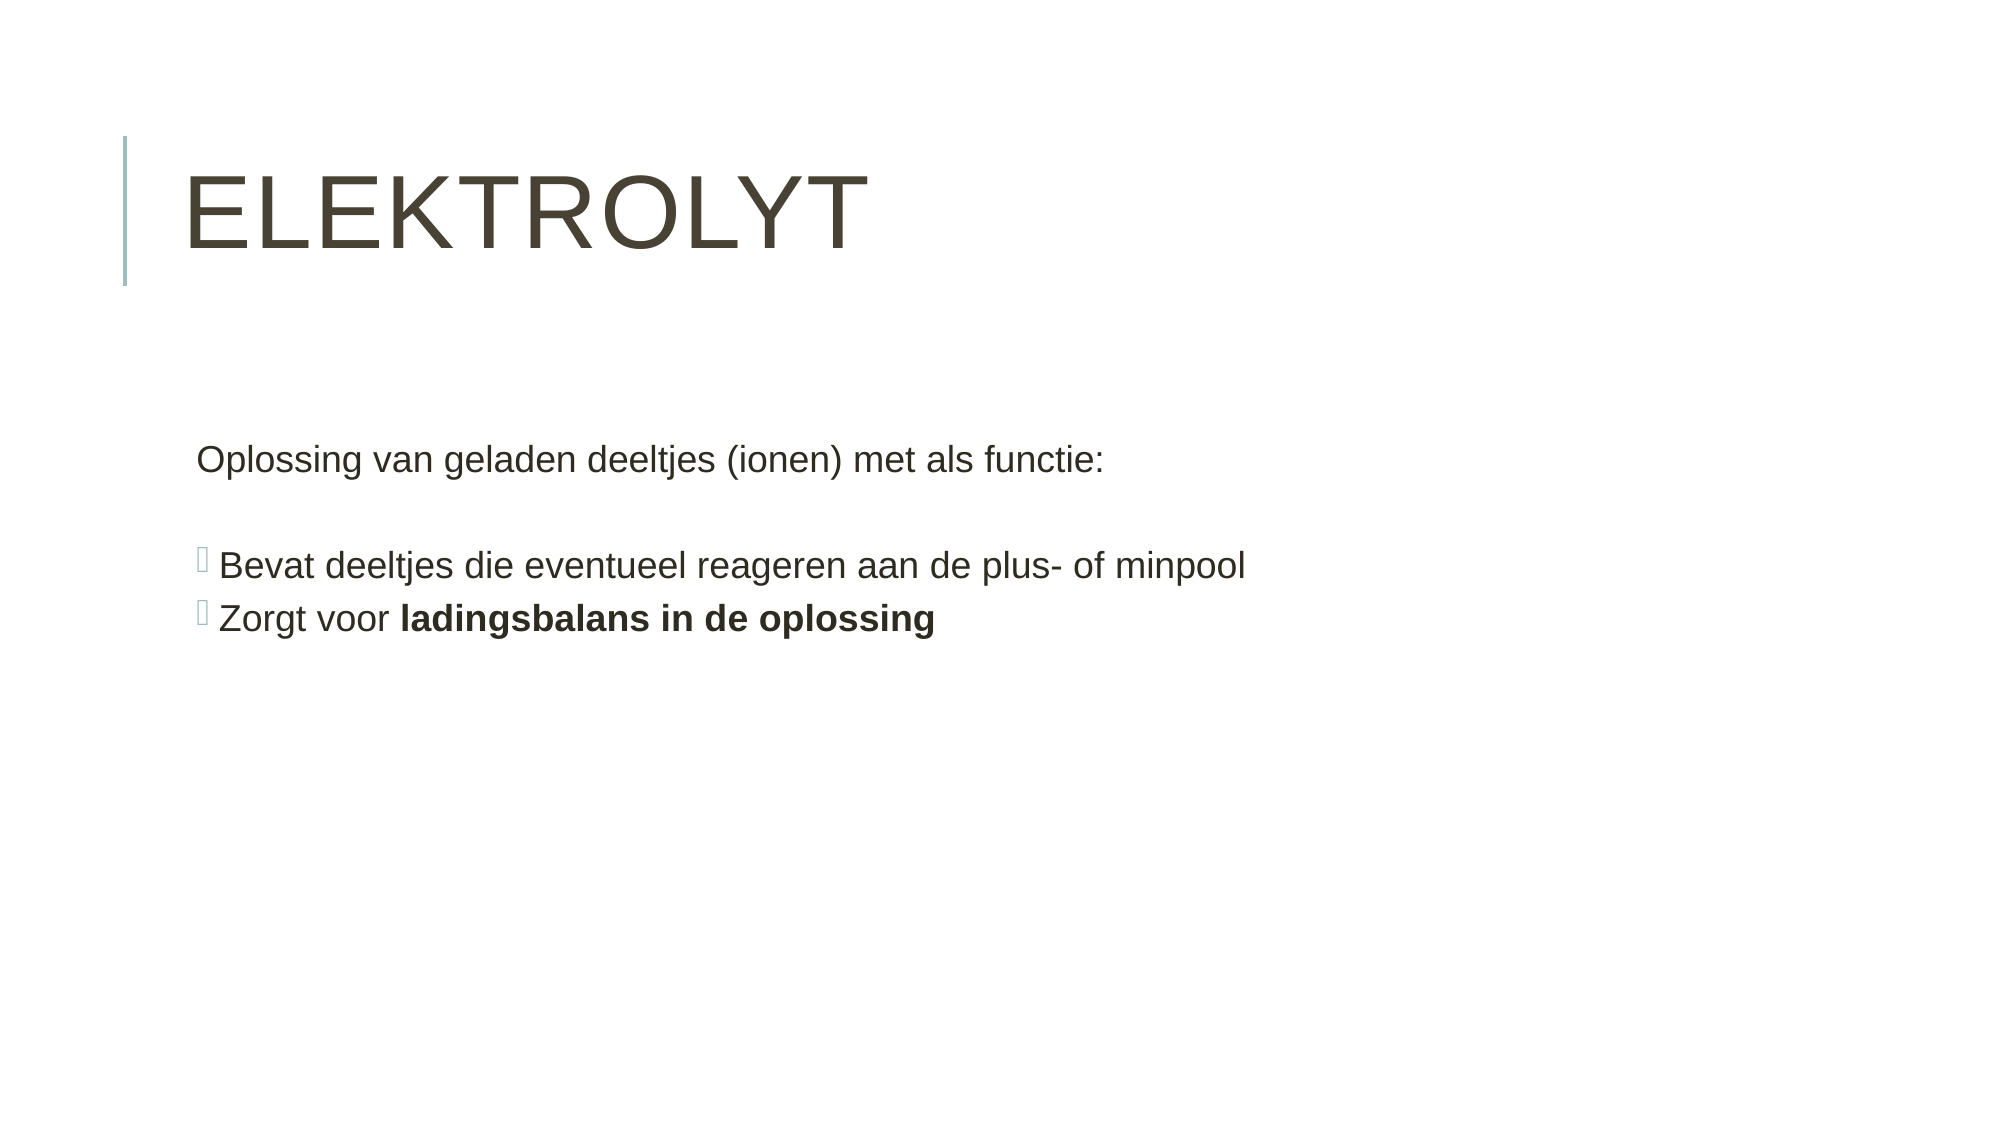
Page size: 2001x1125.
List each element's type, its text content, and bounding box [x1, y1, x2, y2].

title Elektrolyt [168, 96, 1763, 342]
list Oplossing van geladen deeltjes (ionen) met als functie: Bevat deeltjes die eventueel reageren aan de plus- of minpool Zorgt voor ladingsbalans in de oplossing [168, 375, 1763, 1035]
